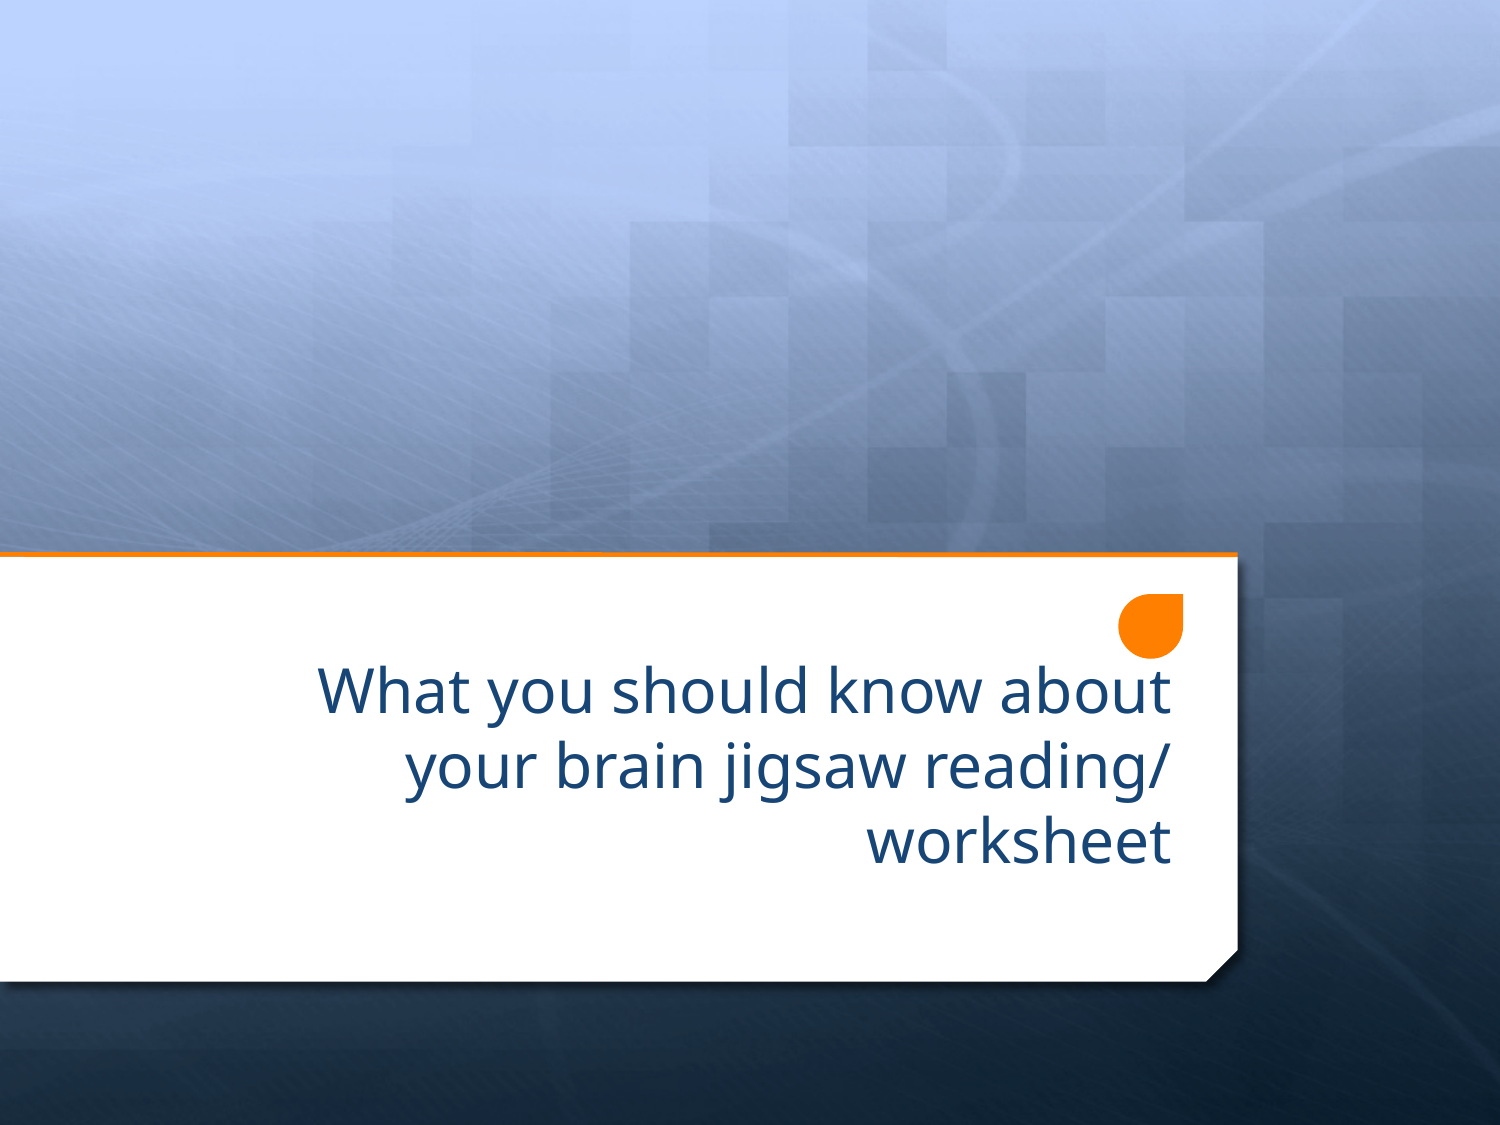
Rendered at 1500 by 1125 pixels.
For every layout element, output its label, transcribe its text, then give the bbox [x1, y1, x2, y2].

title What you should know about your brain jigsaw reading/ worksheet [225, 641, 1188, 883]
